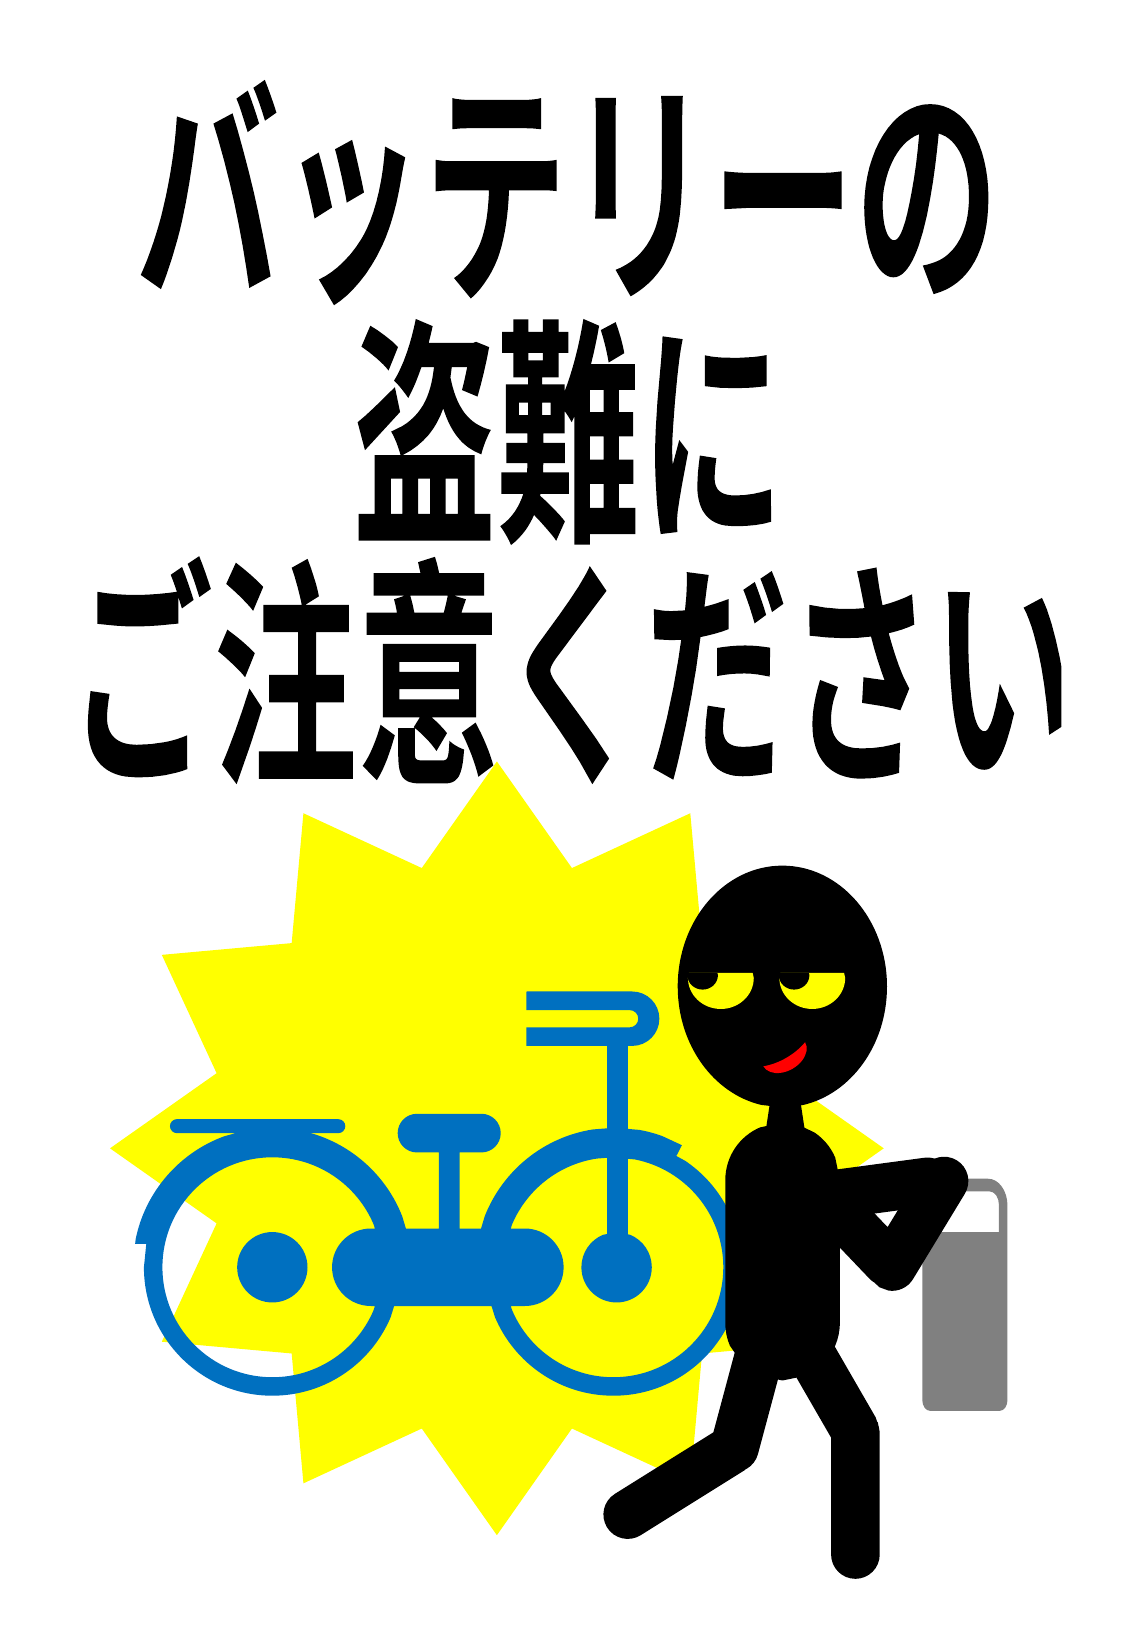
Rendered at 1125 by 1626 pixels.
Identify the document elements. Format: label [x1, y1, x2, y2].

text_box [109, 761, 1008, 1579]
